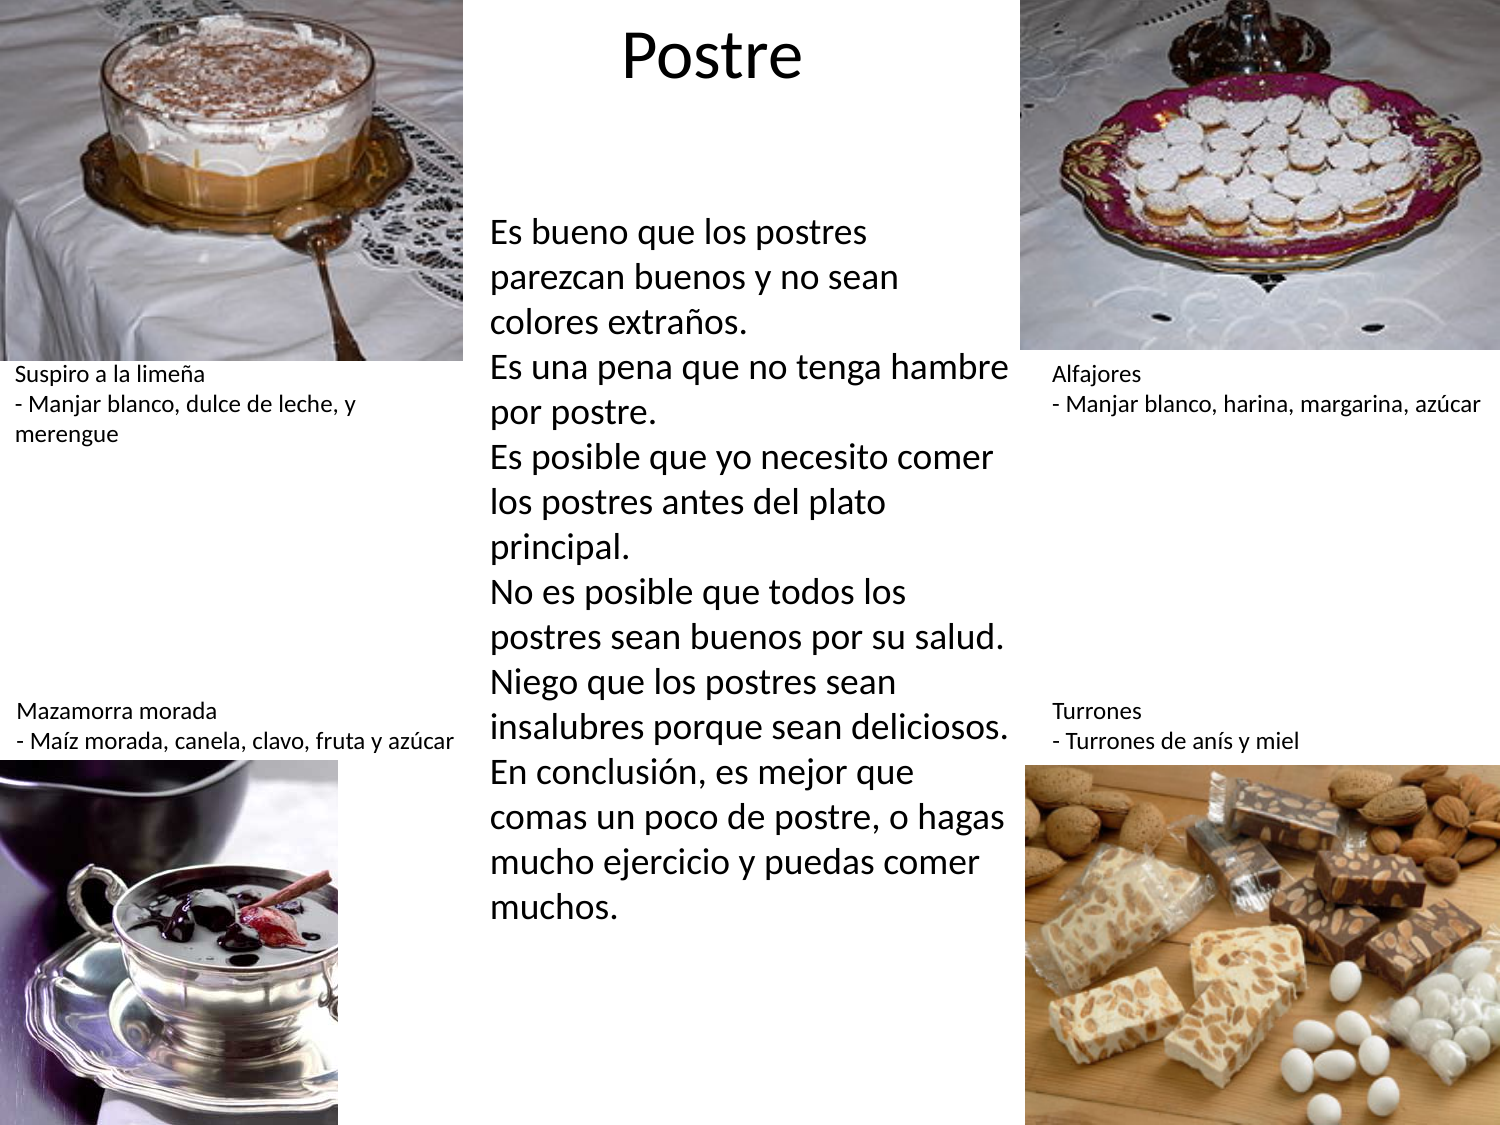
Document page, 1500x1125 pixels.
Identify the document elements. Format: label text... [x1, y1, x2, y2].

picture [1020, 0, 1500, 351]
text_box Suspiro a la limeña - Manjar blanco, dulce de leche, y merengue [0, 367, 463, 455]
picture [0, 759, 338, 1125]
title Postre [463, 0, 1018, 100]
text_box Mazamorra morada - Maíz morada, canela, clavo, fruta y azúcar [1, 687, 471, 763]
text_box Alfajores - Manjar blanco, harina, margarina, azúcar [1037, 359, 1500, 425]
text_box Es bueno que los postres parezcan buenos y no sean colores extraños. Es una pena que no tenga hambre por postre. Es posible que yo necesito comer los postres antes del plato principal. No es posible que todos los postres sean buenos por su salud. Niego que los postres sean insalubres porque sean deliciosos. En conclusión, es mejor que comas un poco de postre, o hagas mucho ejercicio y puedas comer muchos. [474, 199, 1025, 980]
text_box Turrones - Turrones de anís y miel [1037, 687, 1500, 763]
picture [0, 0, 463, 361]
picture [1024, 765, 1500, 1125]
